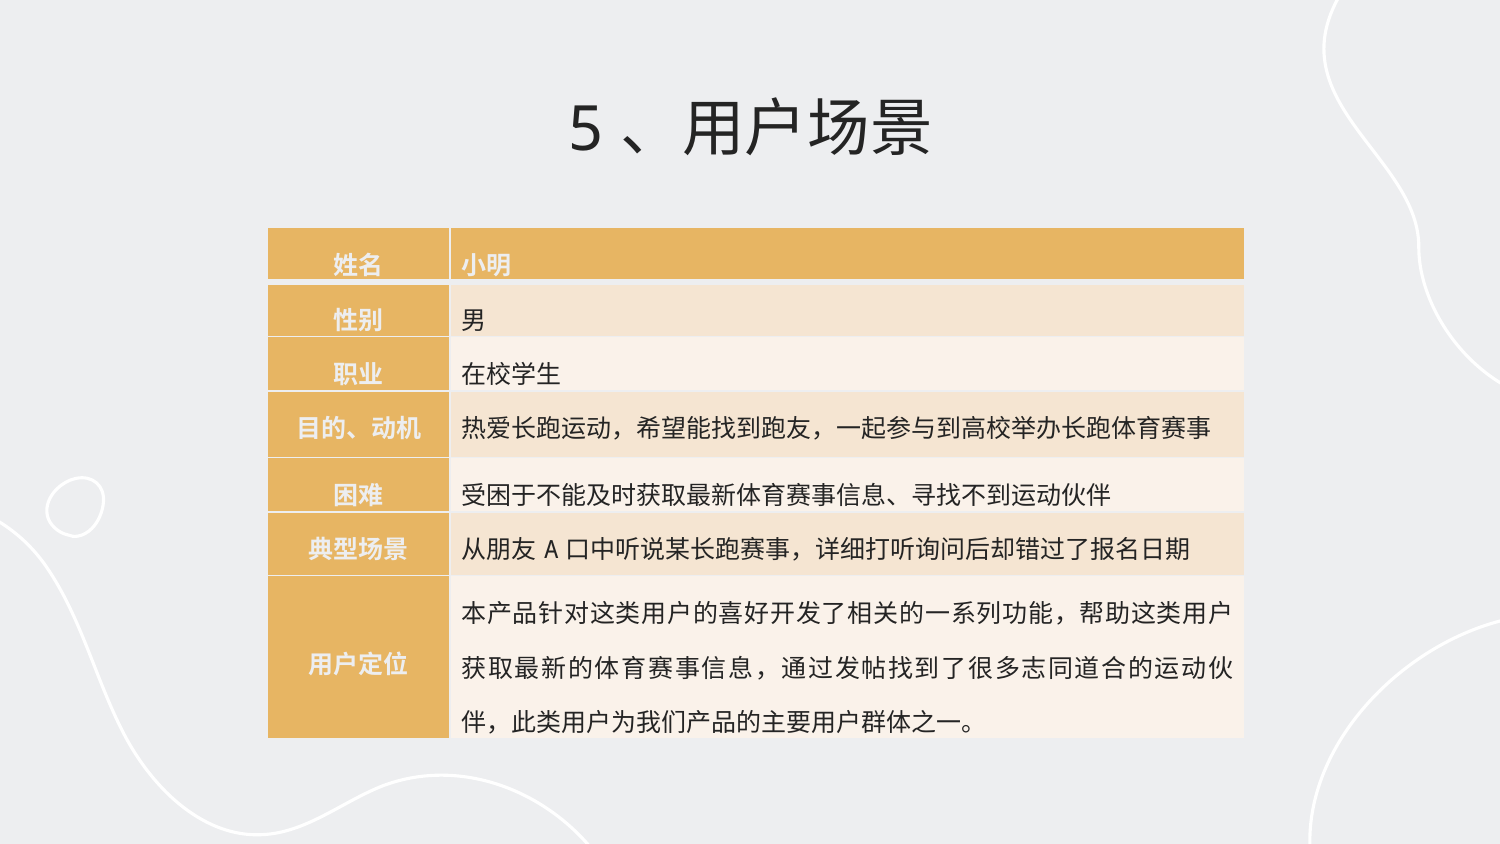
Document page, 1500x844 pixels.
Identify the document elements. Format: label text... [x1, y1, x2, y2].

table_cell 受困于不能及时获取最新体育赛事信息、寻找不到运动伙伴 [451, 458, 1244, 511]
table_cell 从朋友A口中听说某长跑赛事，详细打听询问后却错过了报名日期 [451, 513, 1244, 575]
title 5、用户场景 [118, 72, 1382, 167]
table_cell 用户定位 [268, 576, 449, 738]
table_cell 热爱长跑运动，希望能找到跑友，一起参与到高校举办长跑体育赛事 [451, 392, 1244, 457]
table_cell 本产品针对这类用户的喜好开发了相关的一系列功能，帮助这类用户获取最新的体育赛事信息，通过发帖找到了很多志同道合的运动伙伴，此类用户为我们产品的主要用户群体之一。 [451, 576, 1244, 738]
table_header 姓名 [268, 228, 449, 279]
table_cell 男 [451, 285, 1244, 336]
table_cell 在校学生 [451, 337, 1244, 390]
table_cell 目的、动机 [268, 392, 449, 457]
table_header 小明 [451, 228, 1244, 279]
table_cell 困难 [268, 458, 449, 511]
table_cell 性别 [268, 285, 449, 336]
table_cell 典型场景 [268, 513, 449, 575]
table_cell 职业 [268, 337, 449, 390]
